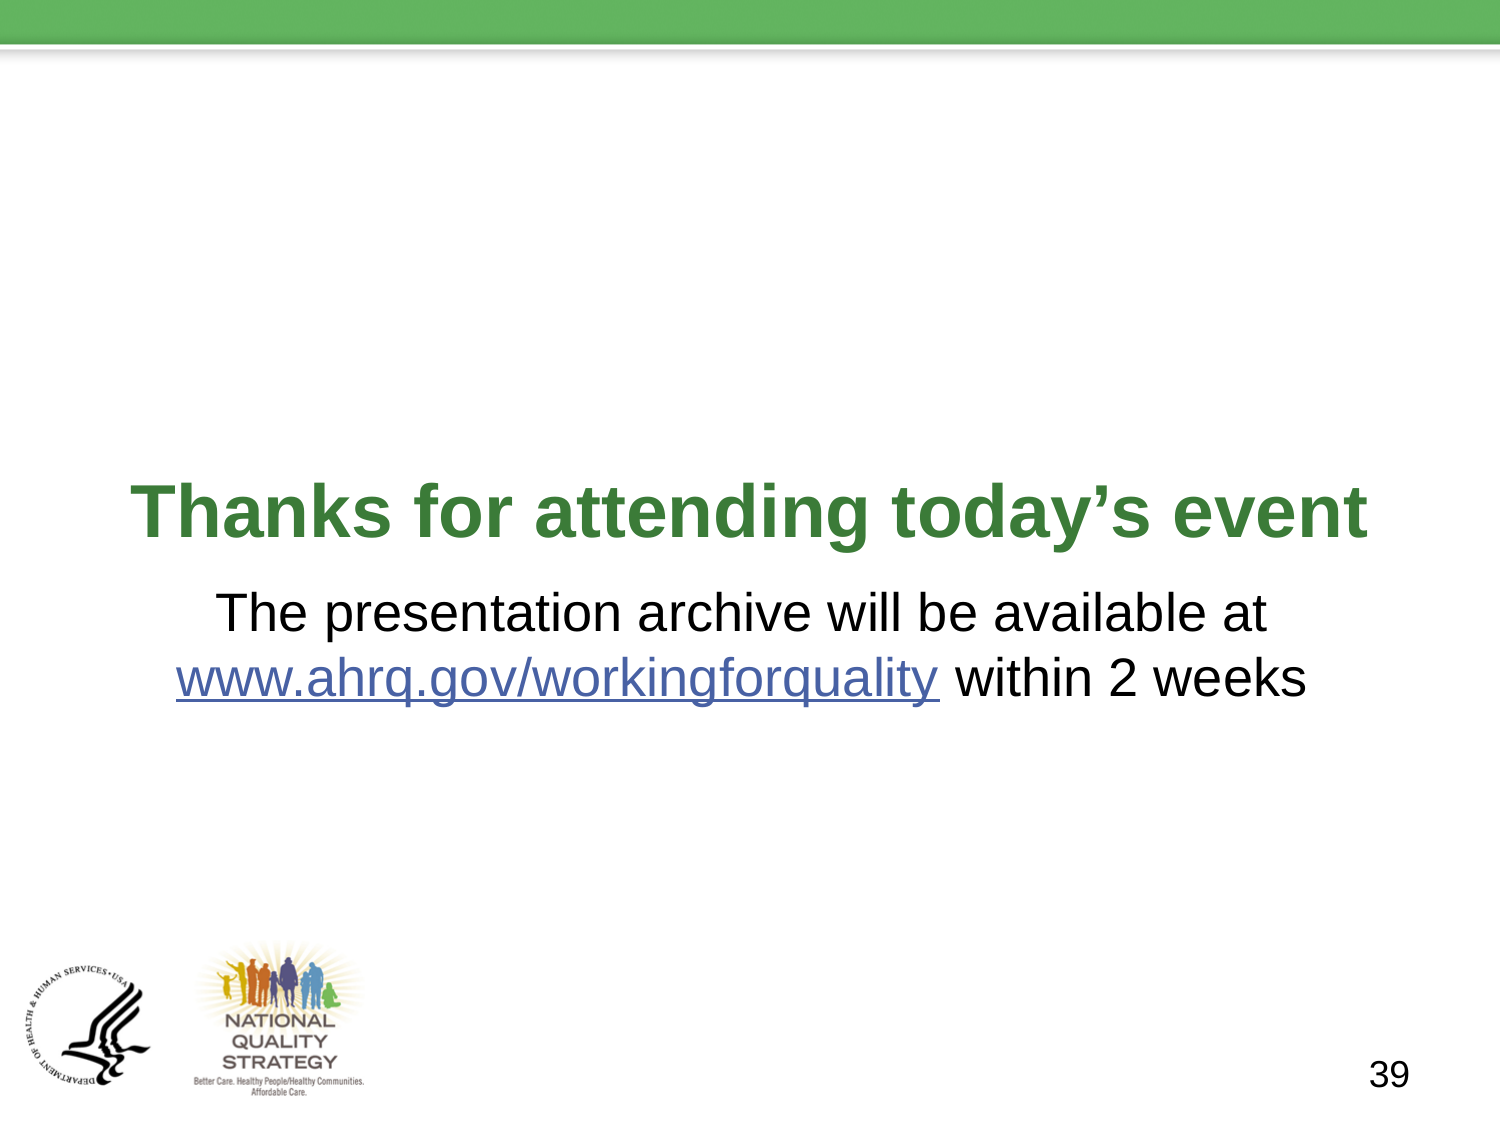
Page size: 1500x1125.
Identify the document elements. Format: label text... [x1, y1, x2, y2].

list Thanks for attending today’s event The presentation archive will be available at www.ahrq.gov/workingforquality within 2 weeks [75, 189, 1425, 892]
slide_number 39 [1074, 1042, 1425, 1103]
picture [0, 0, 1500, 104]
picture [23, 940, 365, 1101]
